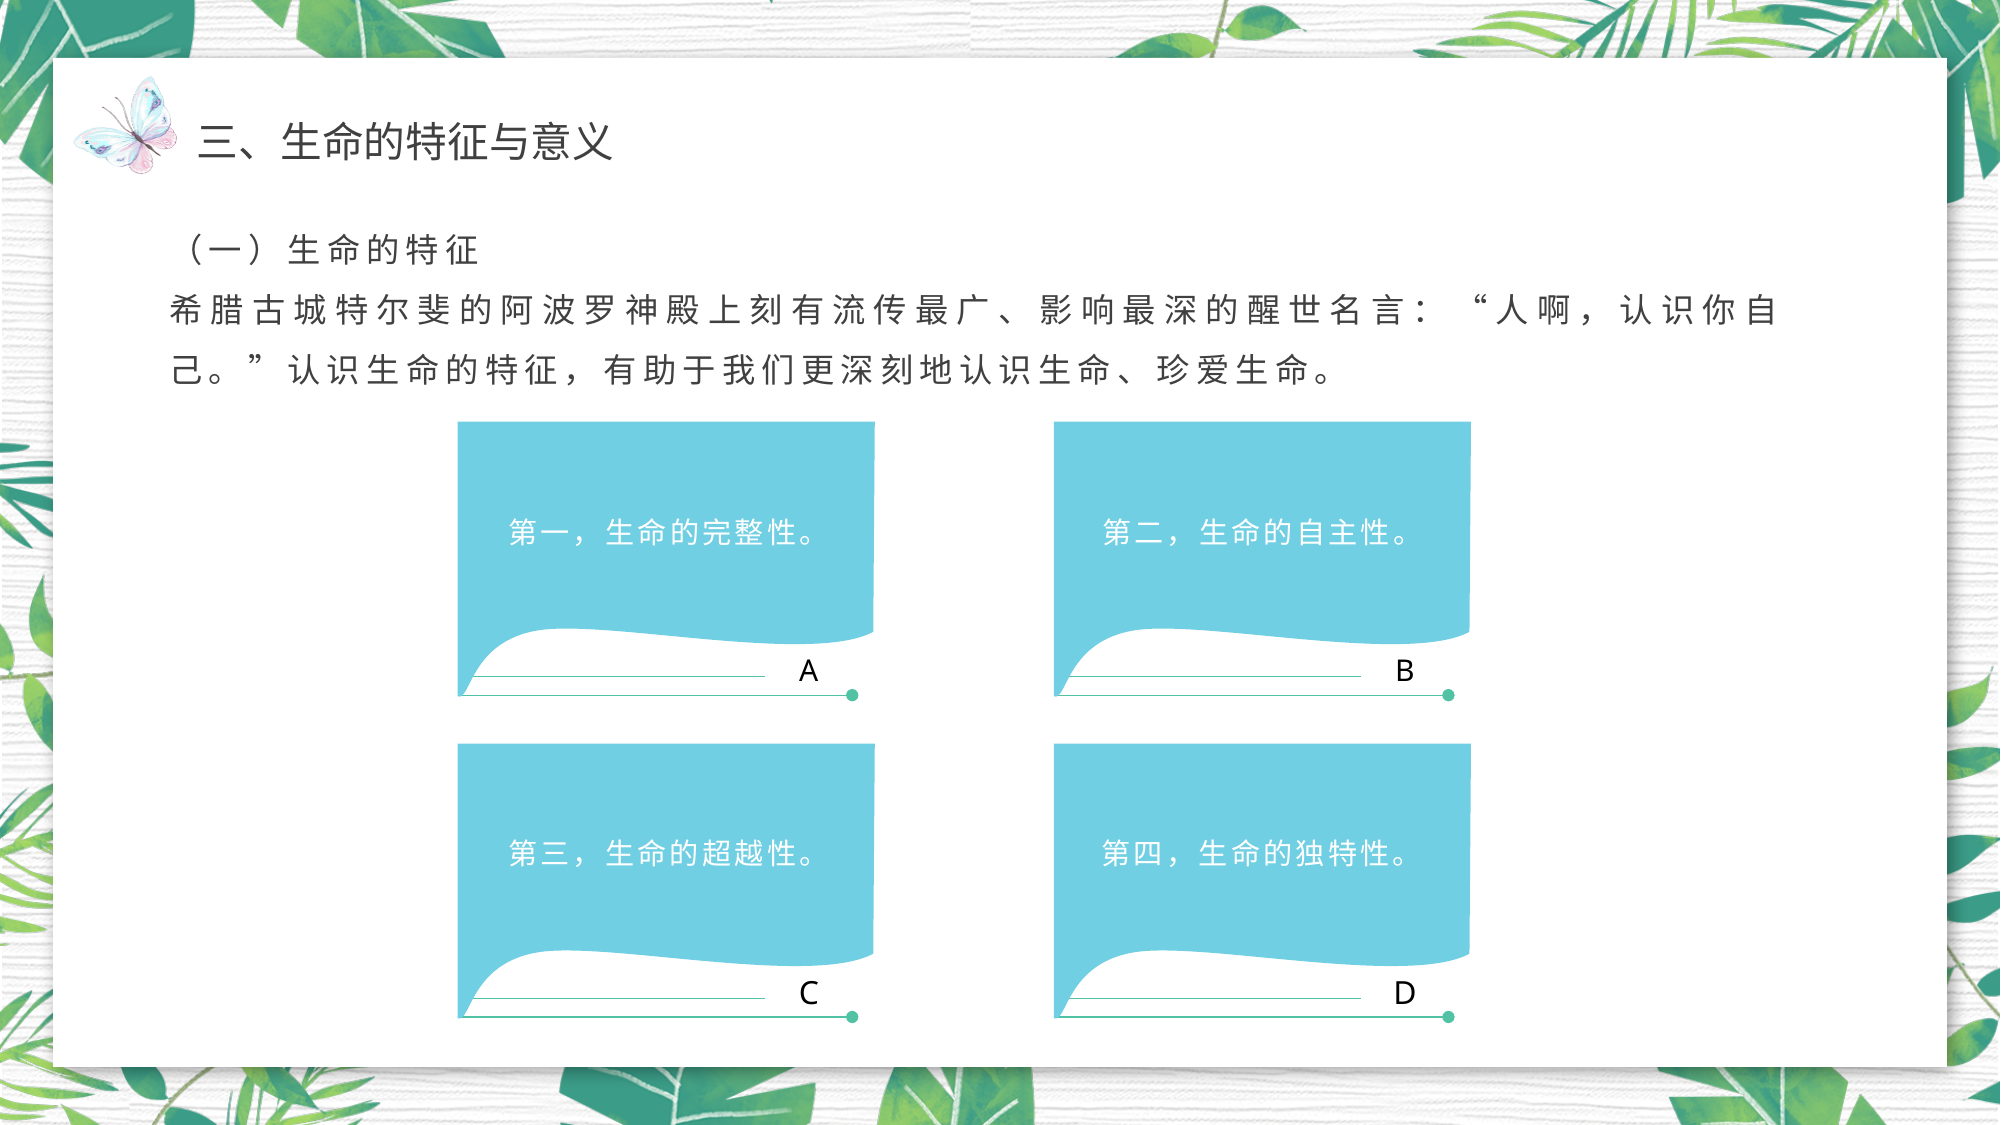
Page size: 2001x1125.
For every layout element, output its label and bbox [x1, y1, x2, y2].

text_box [0, 0, 2000, 1125]
picture [73, 76, 177, 174]
text_box [1053, 743, 1471, 1019]
text_box [457, 421, 875, 697]
text_box [457, 743, 875, 1019]
text_box [1053, 421, 1471, 697]
